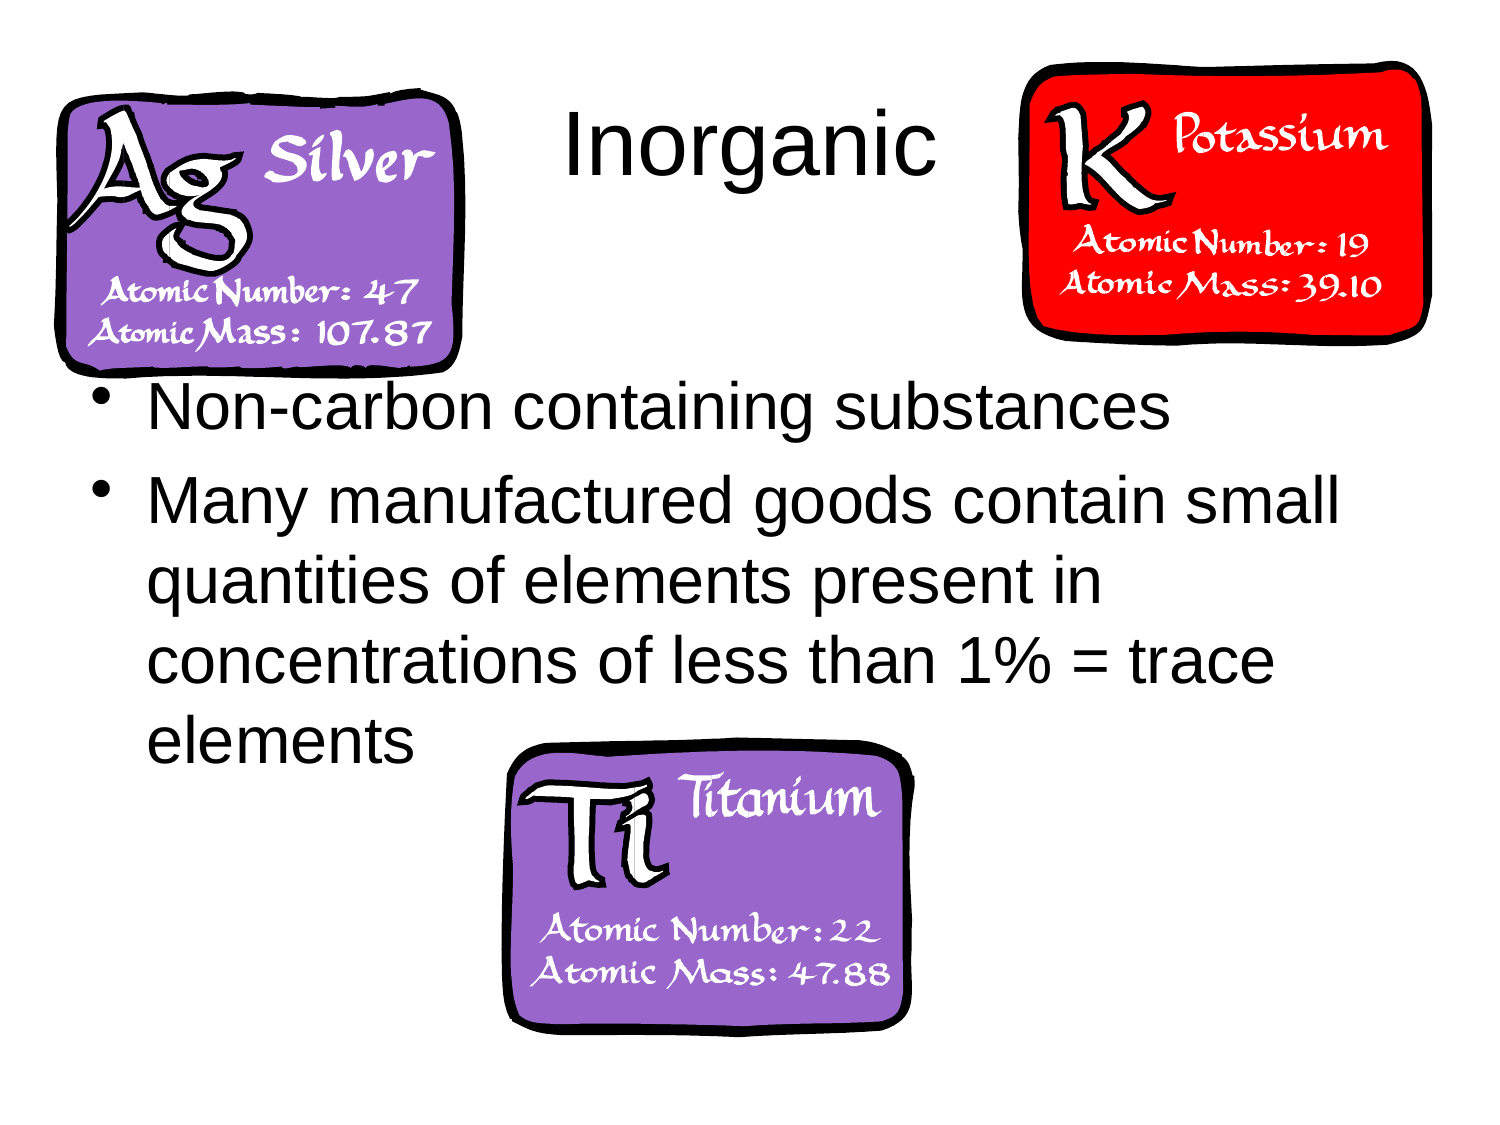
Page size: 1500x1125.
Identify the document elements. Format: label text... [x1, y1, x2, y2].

picture [49, 87, 470, 388]
picture [499, 737, 920, 1038]
list Non-carbon containing substances Many manufactured goods contain small quantities of elements present in concentrations of less than 1% = trace elements [75, 262, 1425, 1005]
picture [1012, 49, 1433, 350]
title Inorganic [75, 45, 1425, 233]
